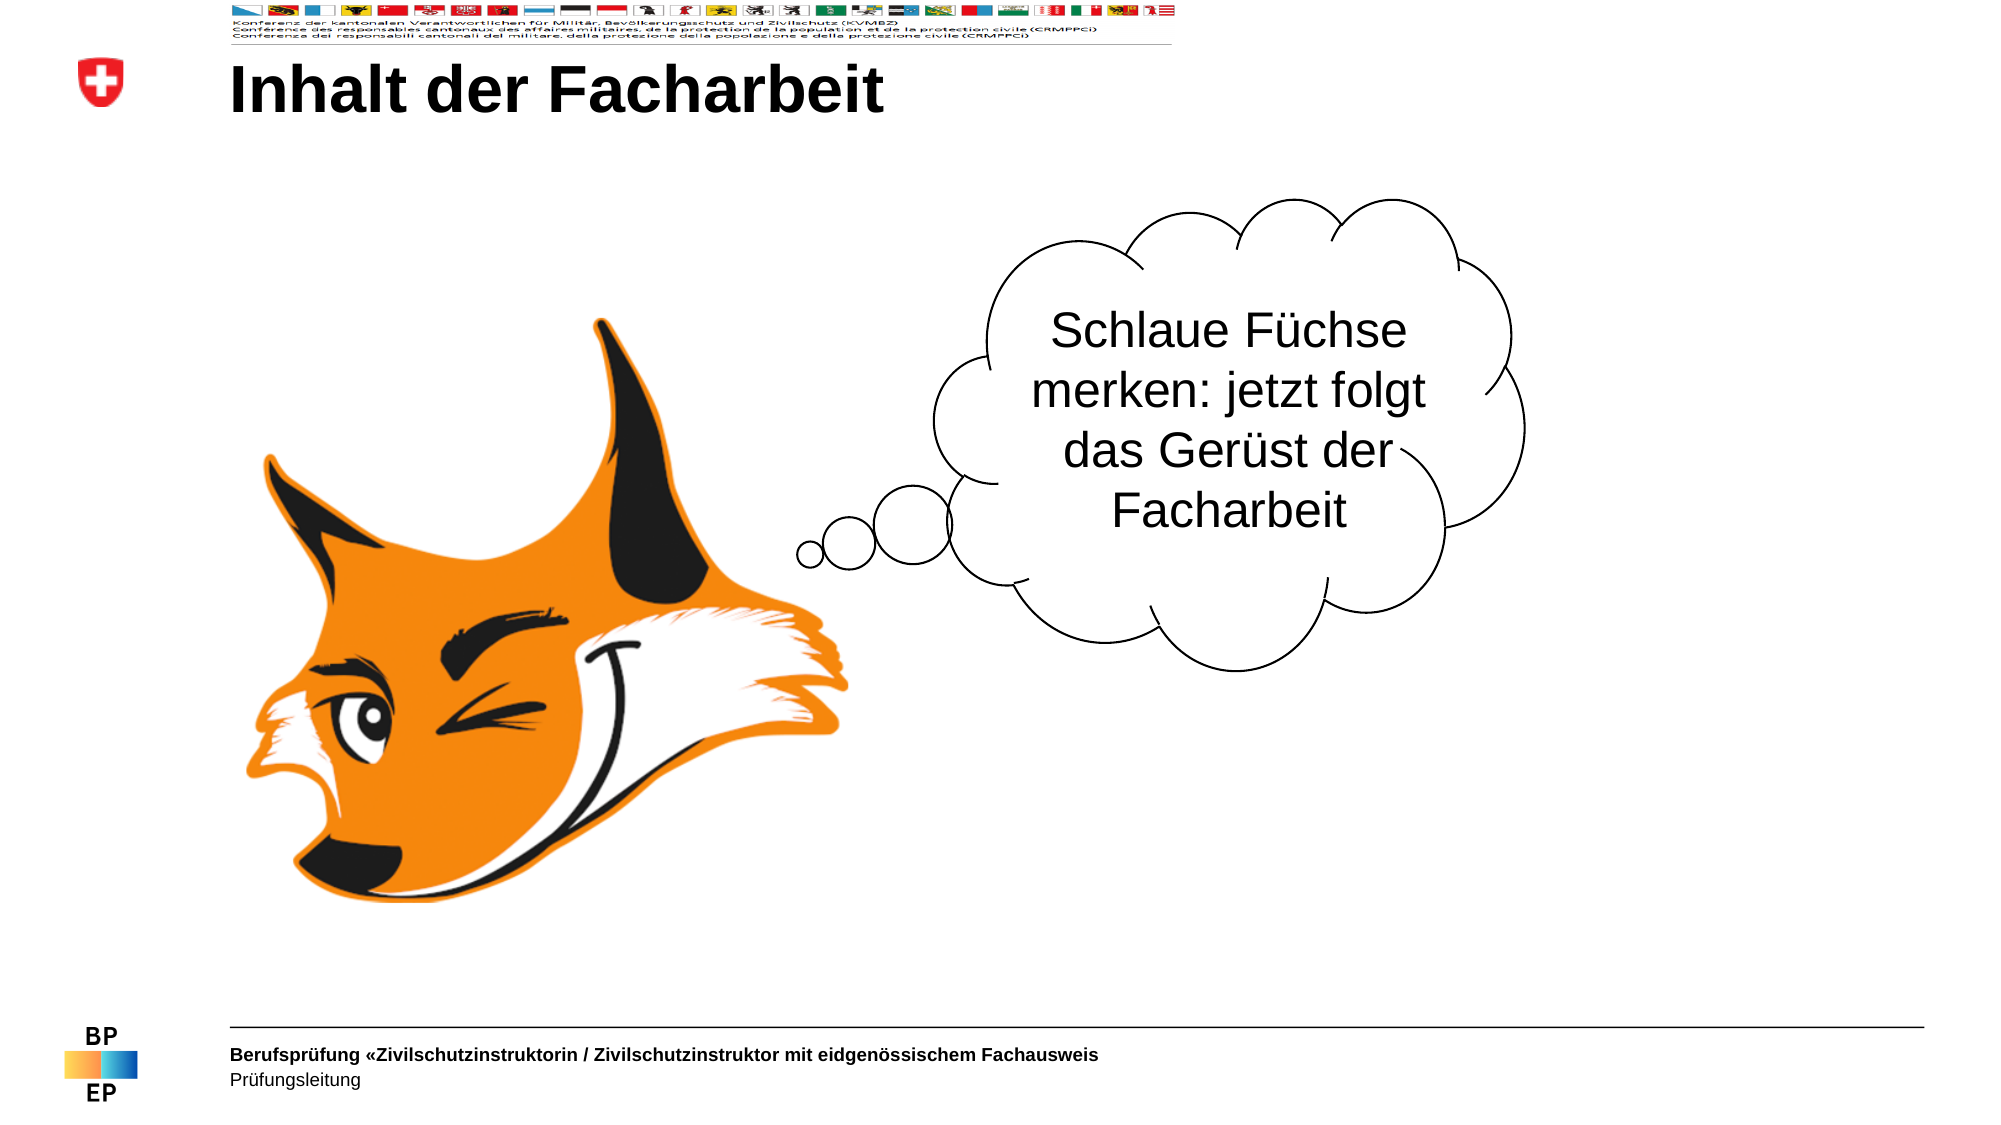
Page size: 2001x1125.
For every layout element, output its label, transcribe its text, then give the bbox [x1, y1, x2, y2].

footer Berufsprüfung «Zivilschutzinstruktorin / Zivilschutzinstruktor mit eidgenössischem Fachausweis Prüfungsleitung [229, 1040, 1177, 1088]
title Inhalt der Facharbeit [229, 50, 1922, 199]
text_box [865, 199, 1525, 672]
picture [229, 4, 1175, 46]
picture [61, 1021, 140, 1106]
picture [229, 302, 861, 934]
text_box Schlaue Füchse merken: jetzt folgt das Gerüst der Facharbeit [1001, 290, 1457, 581]
